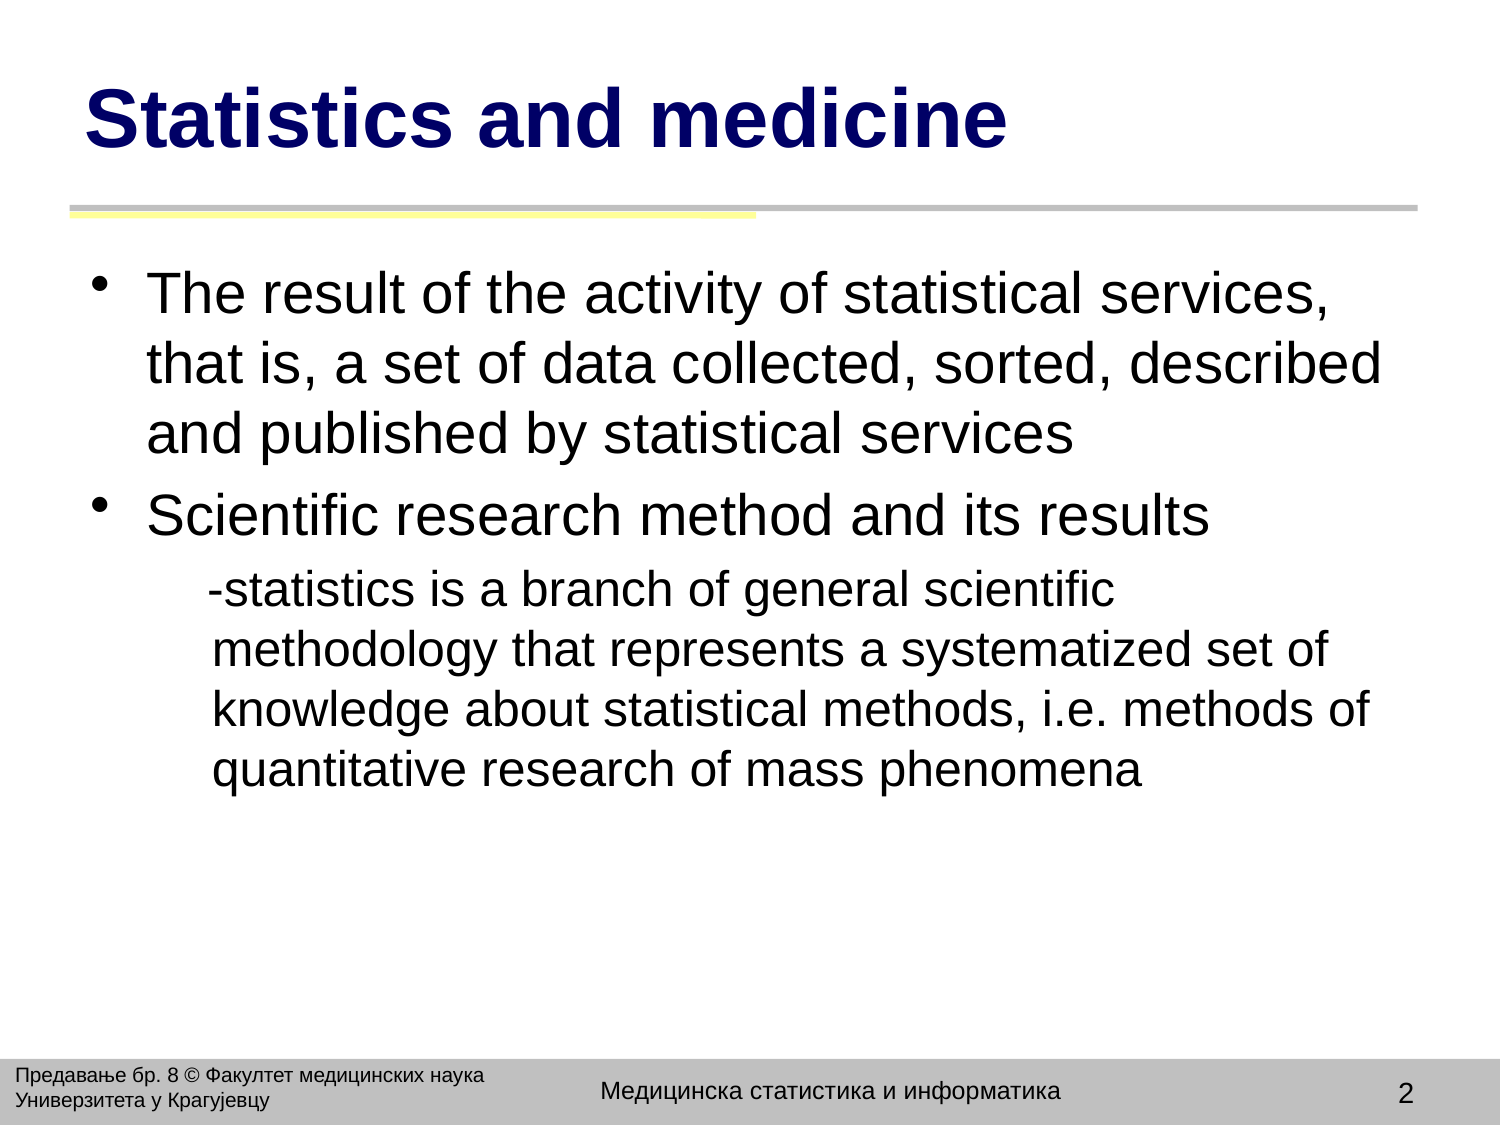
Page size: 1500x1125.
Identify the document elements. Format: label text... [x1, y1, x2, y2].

title Statistics and medicine [69, 19, 1426, 208]
slide_number 2 [1164, 1066, 1430, 1125]
footer Медицинска статистика и информатика [512, 1066, 1151, 1125]
list The result of the activity of statistical services, that is, a set of data collected, sorted, described and published by statistical services Scientific research method and its results -statistics is a branch of general scientific methodology that represents a systematized set of knowledge about statistical methods, i.e. methods of quantitative research of mass phenomena [74, 248, 1426, 1024]
slide_number Предавање бр. 8 © Факултет медицинских наука Универзитета у Крагујевцу [0, 1053, 614, 1108]
